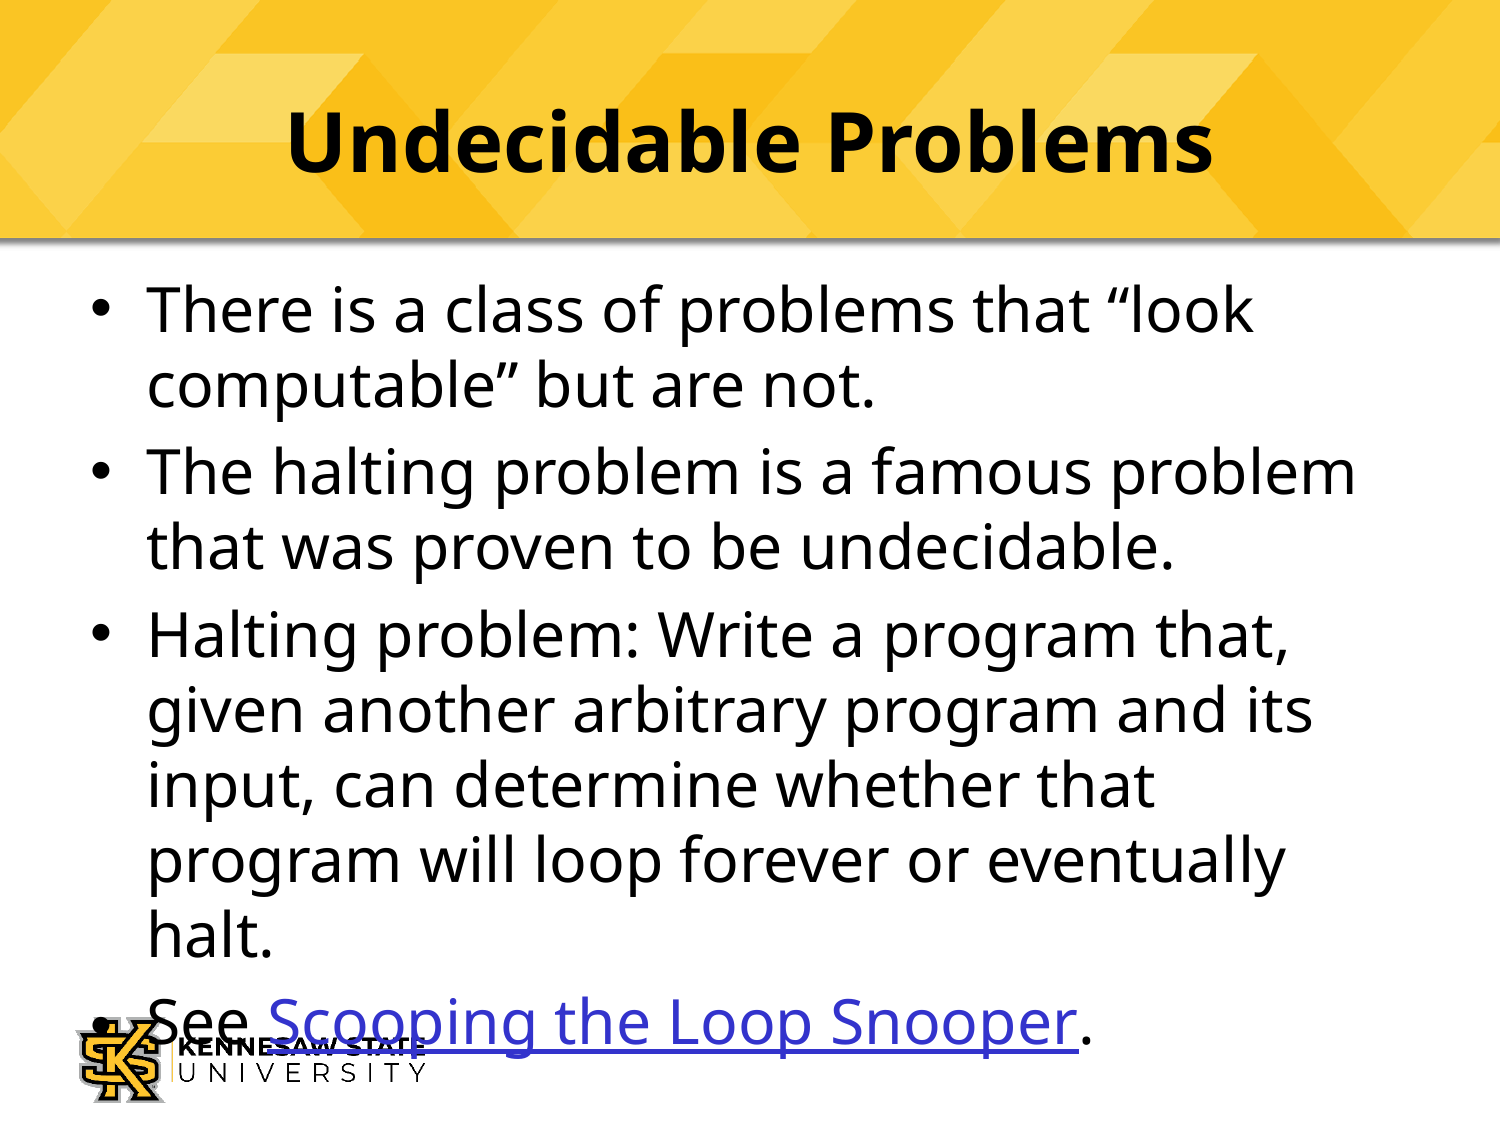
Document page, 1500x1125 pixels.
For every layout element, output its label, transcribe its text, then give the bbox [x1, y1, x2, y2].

list There is a class of problems that “look computable” but are not. The halting problem is a famous problem that was proven to be undecidable. Halting problem: Write a program that, given another arbitrary program and its input, can determine whether that program will loop forever or eventually halt. See Scooping the Loop Snooper. [75, 262, 1425, 1005]
picture [0, 0, 1500, 251]
picture [75, 1017, 425, 1103]
title Undecidable Problems [75, 45, 1425, 233]
